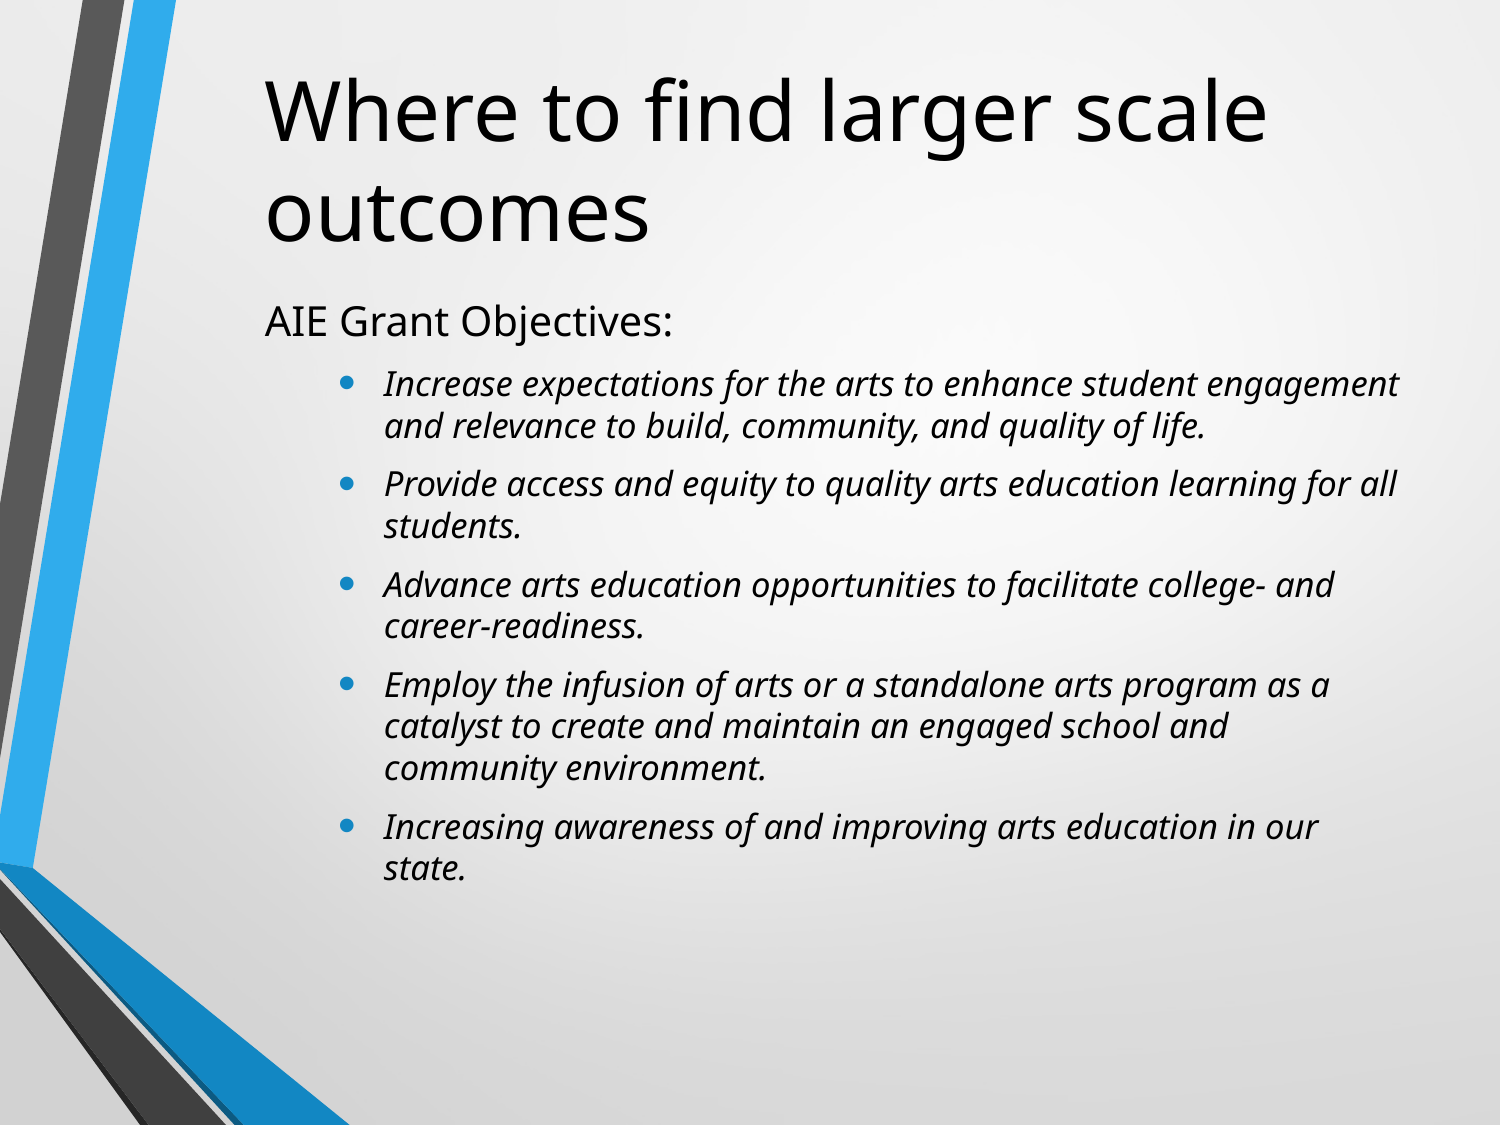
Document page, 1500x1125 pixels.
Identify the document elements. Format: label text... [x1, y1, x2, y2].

title Where to find larger scale outcomes [249, 50, 1425, 267]
list AIE Grant Objectives: Increase expectations for the arts to enhance student engagement and relevance to build, community, and quality of life. Provide access and equity to quality arts education learning for all students. Advance arts education opportunities to facilitate college- and career-readiness. Employ the infusion of arts or a standalone arts program as a catalyst to create and maintain an engaged school and community environment. Increasing awareness of and improving arts education in our state. [249, 287, 1425, 925]
